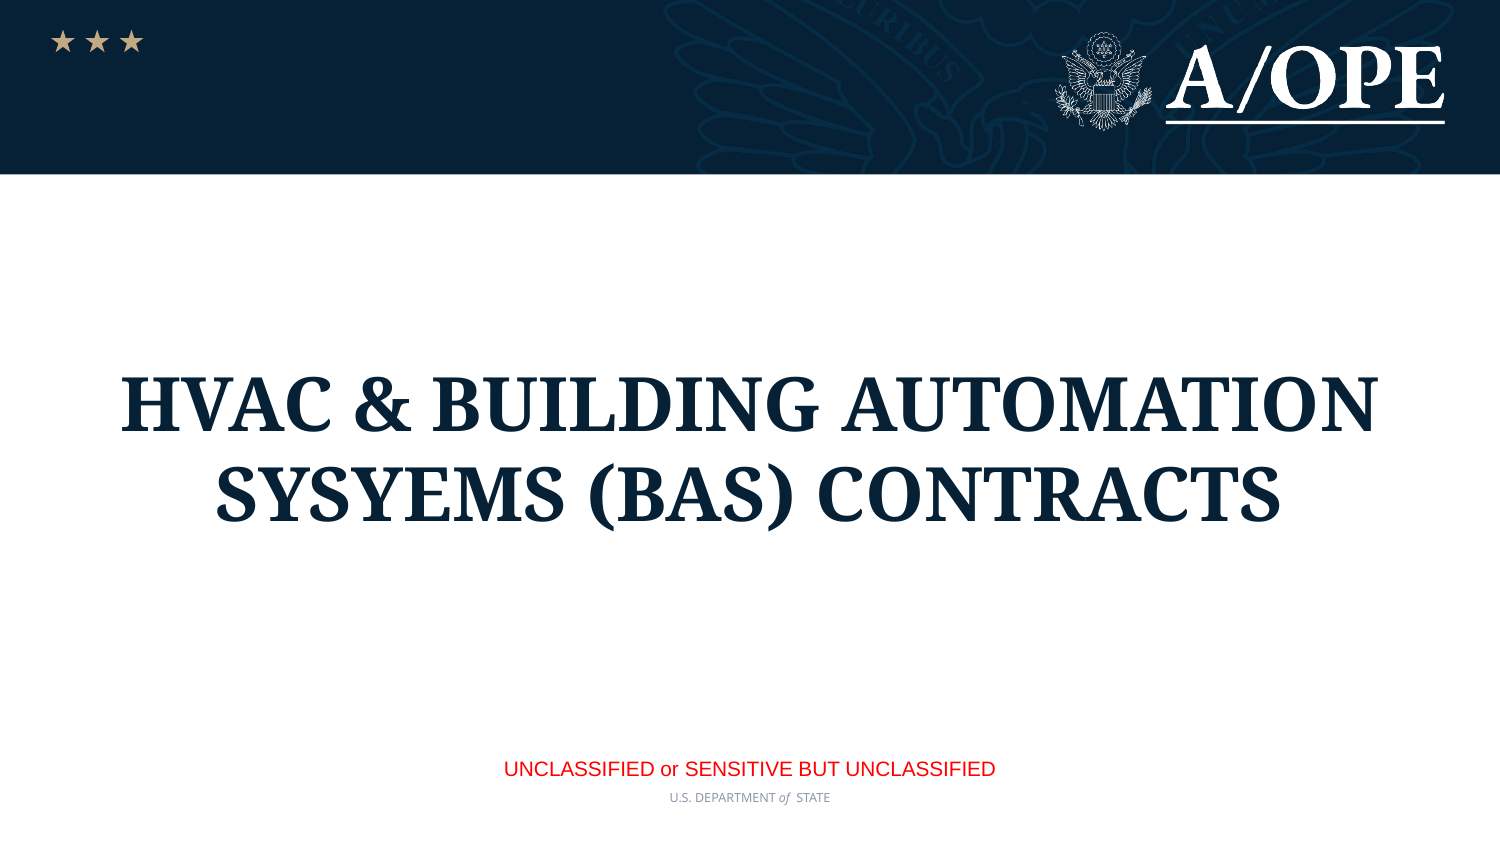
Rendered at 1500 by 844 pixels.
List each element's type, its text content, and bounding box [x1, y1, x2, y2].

title HVAC & BUILDING AUTOMATION SYSYEMS (BAS) CONTRACTS [51, 377, 1449, 516]
picture [587, 0, 1500, 174]
text_box UNCLASSIFIED or SENSITIVE BUT UNCLASSIFIED [489, 747, 1011, 788]
